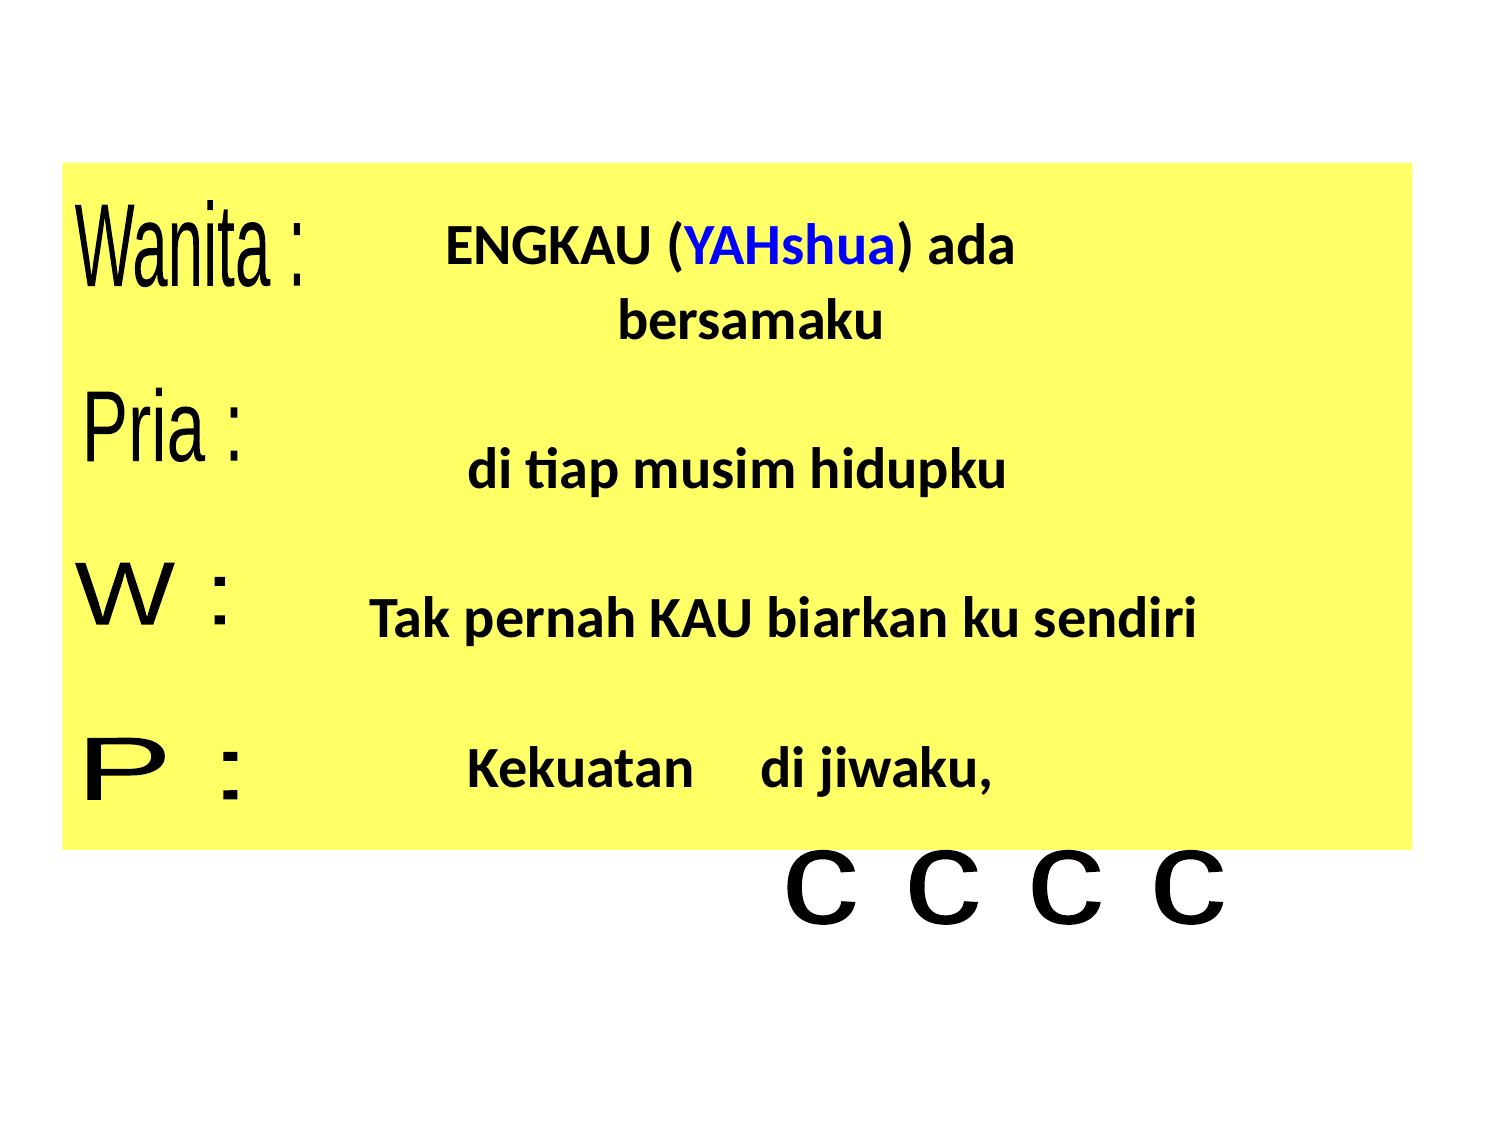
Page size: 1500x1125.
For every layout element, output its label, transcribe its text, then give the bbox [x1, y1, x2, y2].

list ENGKAU (YAHshua) ada bersamaku di tiap musim hidupku Tak pernah KAU biarkan ku sendiri Kekuatan di jiwaku, [62, 162, 1413, 850]
